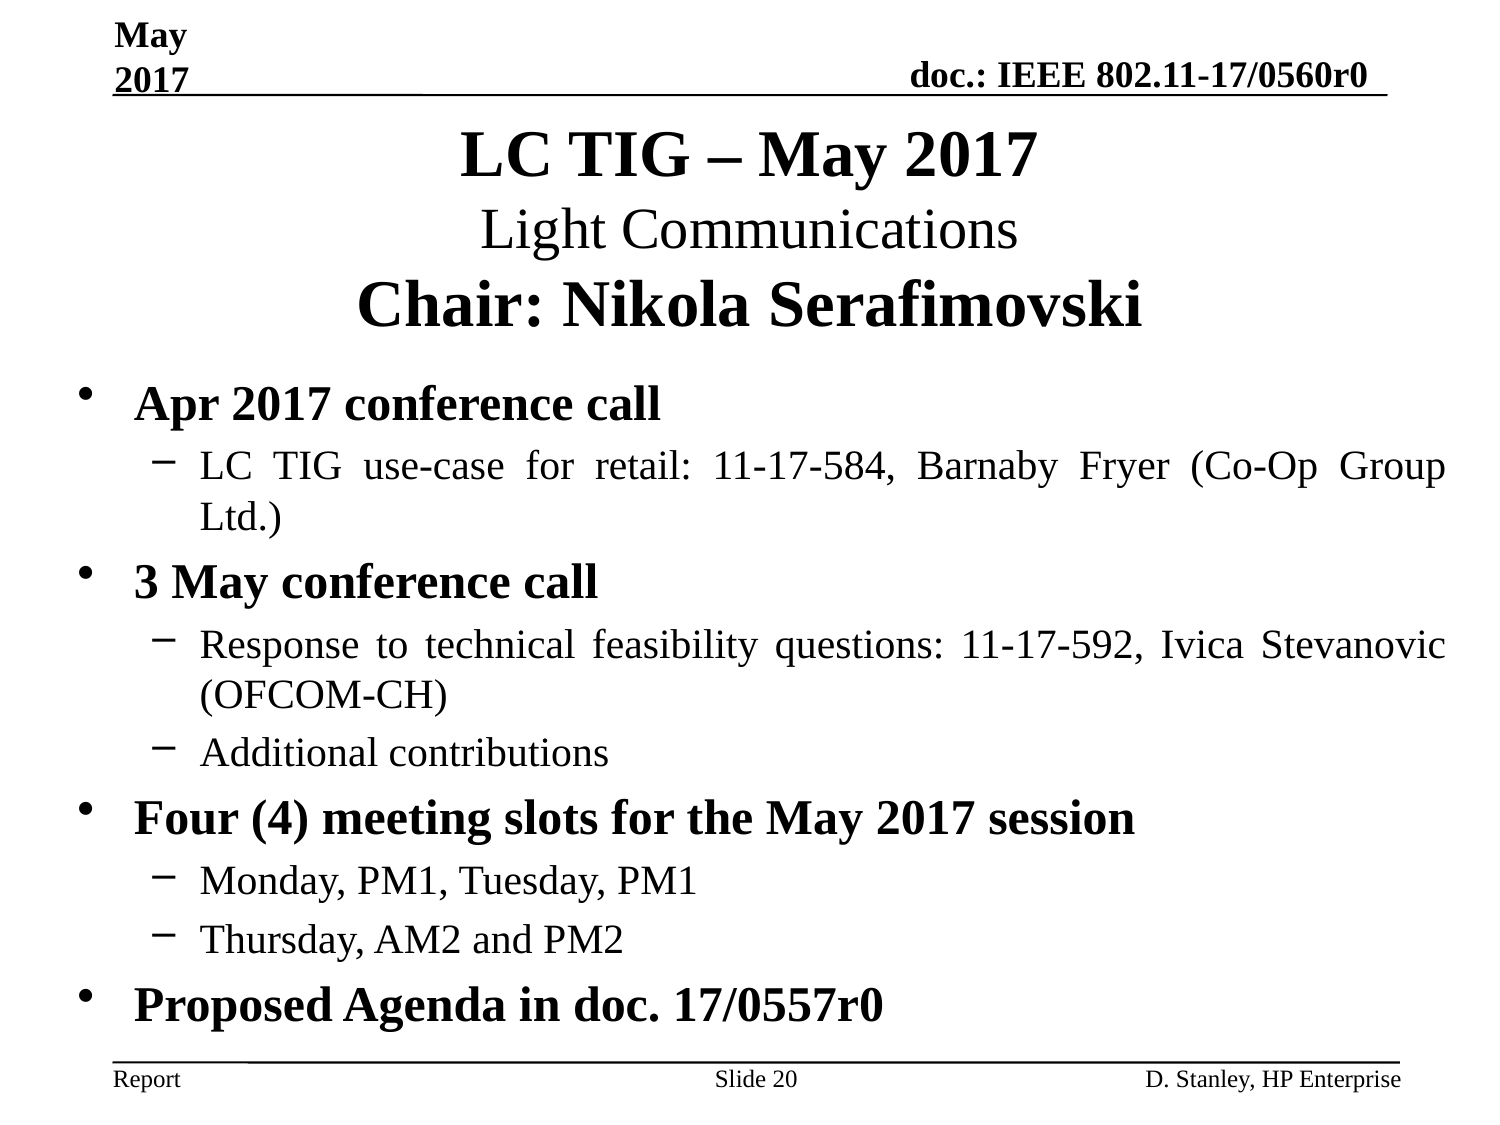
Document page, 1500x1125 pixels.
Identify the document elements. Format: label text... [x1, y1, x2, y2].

list Apr 2017 conference call LC TIG use-case for retail: 11-17-584, Barnaby Fryer (Co-Op Group Ltd.) 3 May conference call Response to technical feasibility questions: 11-17-592, Ivica Stevanovic (OFCOM-CH) Additional contributions Four (4) meeting slots for the May 2017 session Monday, PM1, Tuesday, PM1 Thursday, AM2 and PM2 Proposed Agenda in doc. 17/0557r0 [62, 362, 1463, 1100]
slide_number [114, 54, 269, 100]
footer D. Stanley, HP Enterprise [1057, 1062, 1402, 1093]
title LC TIG – May 2017 Light Communications Chair: Nikola Serafimovski [112, 137, 1388, 313]
slide_number Slide 20 [712, 1062, 800, 1093]
